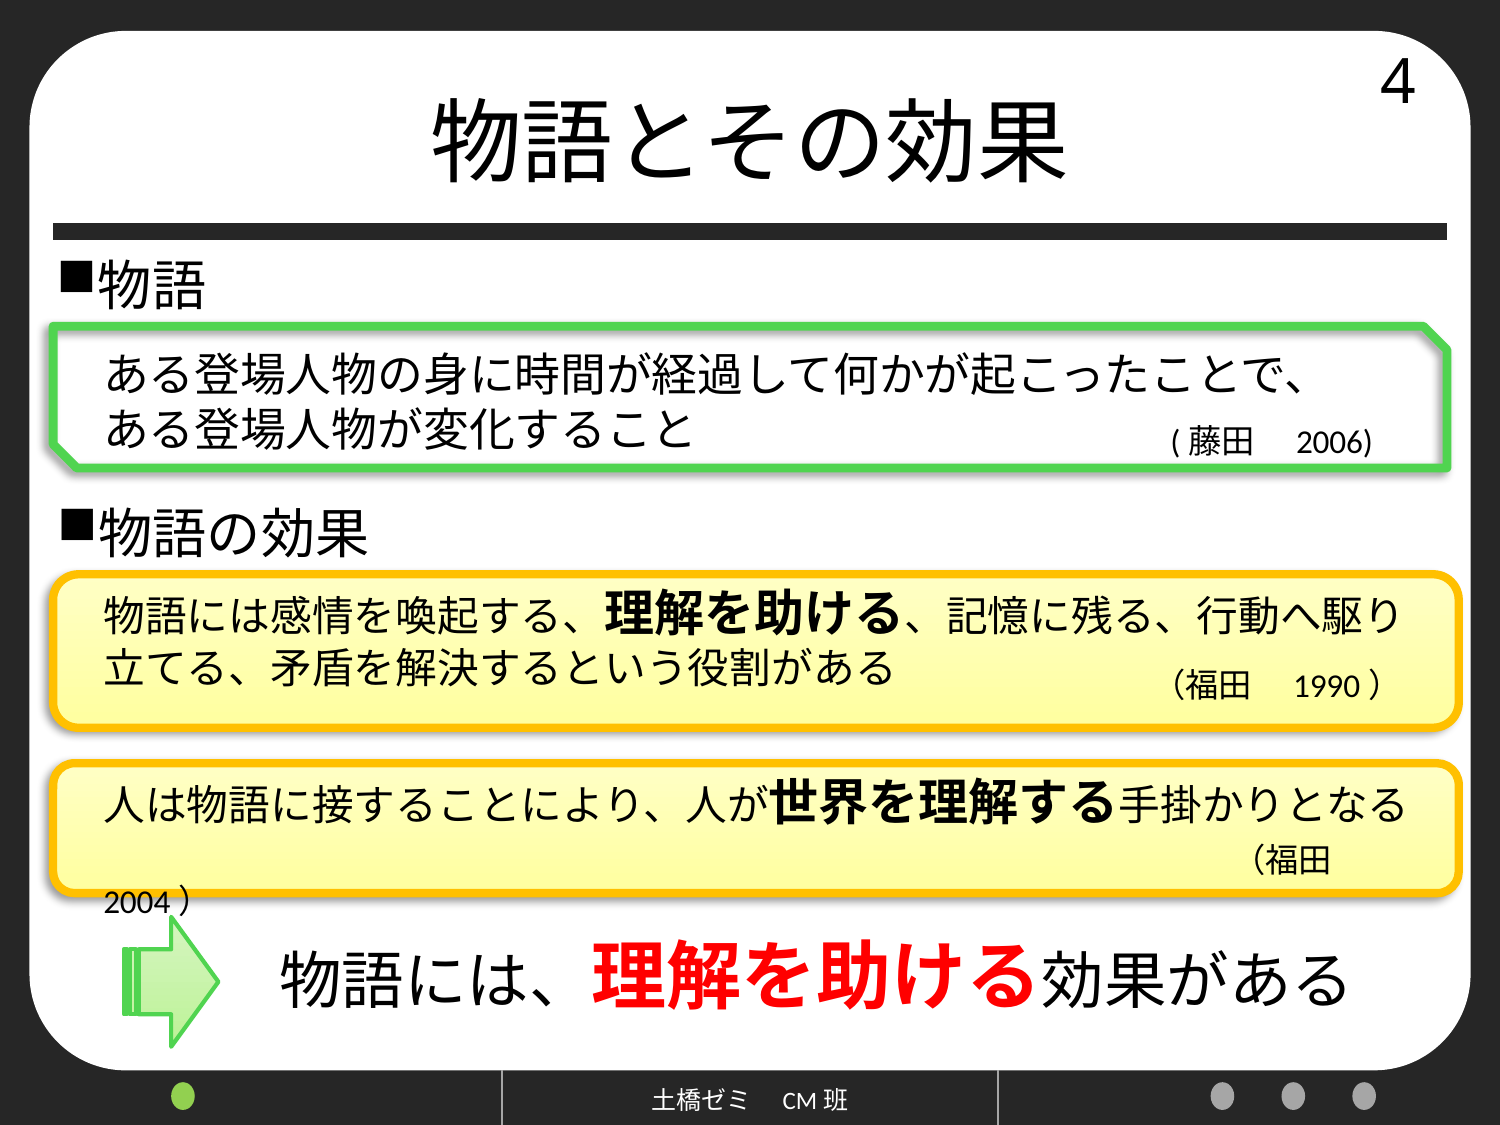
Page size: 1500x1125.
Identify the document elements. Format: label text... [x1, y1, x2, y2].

slide_number 4 [1080, 53, 1431, 114]
title 物語とその効果 [75, 45, 1425, 233]
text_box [41, 491, 1459, 729]
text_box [123, 916, 1345, 1047]
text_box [52, 762, 1459, 894]
footer 土橋ゼミ CM班 [512, 1069, 988, 1125]
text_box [41, 243, 1448, 469]
